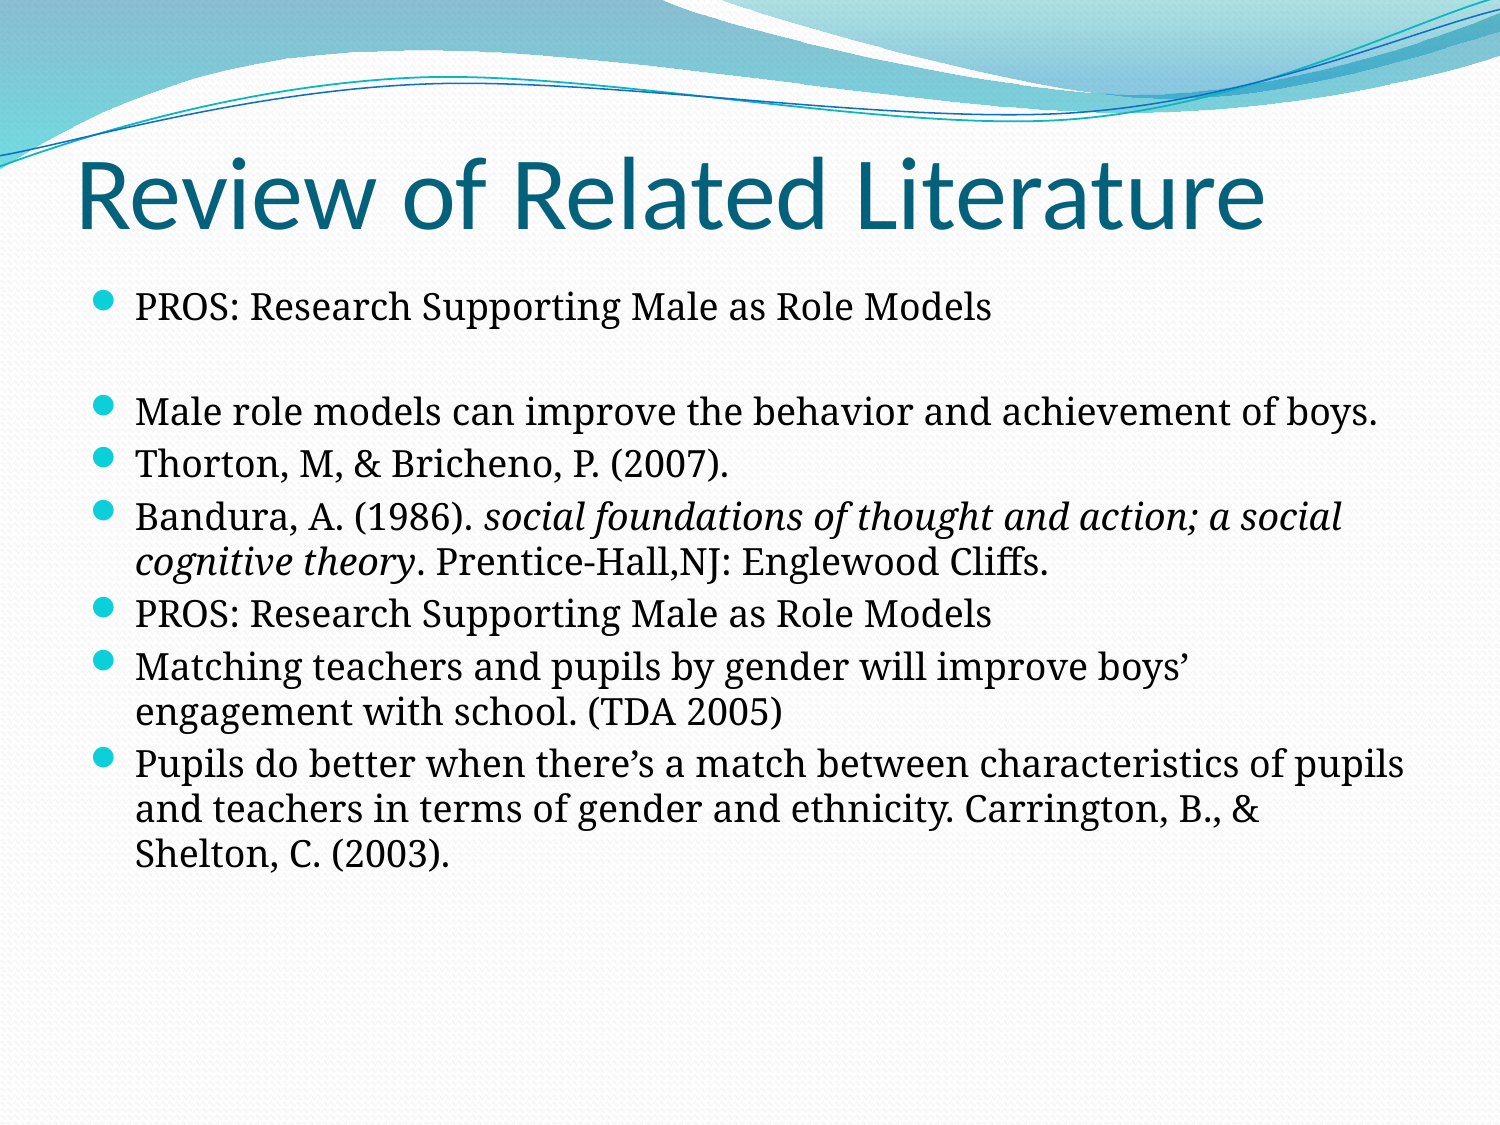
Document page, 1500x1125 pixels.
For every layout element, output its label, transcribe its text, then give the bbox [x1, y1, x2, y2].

title Review of Related Literature [74, 62, 1426, 251]
list PROS: Research Supporting Male as Role Models Male role models can improve the behavior and achievement of boys. Thorton, M, & Bricheno, P. (2007). Bandura, A. (1986). social foundations of thought and action; a social cognitive theory. Prentice-Hall,NJ: Englewood Cliffs. PROS: Research Supporting Male as Role Models Matching teachers and pupils by gender will improve boys’ engagement with school. (TDA 2005) Pupils do better when there’s a match between characteristics of pupils and teachers in terms of gender and ethnicity. Carrington, B., & Shelton, C. (2003). [74, 274, 1426, 1088]
